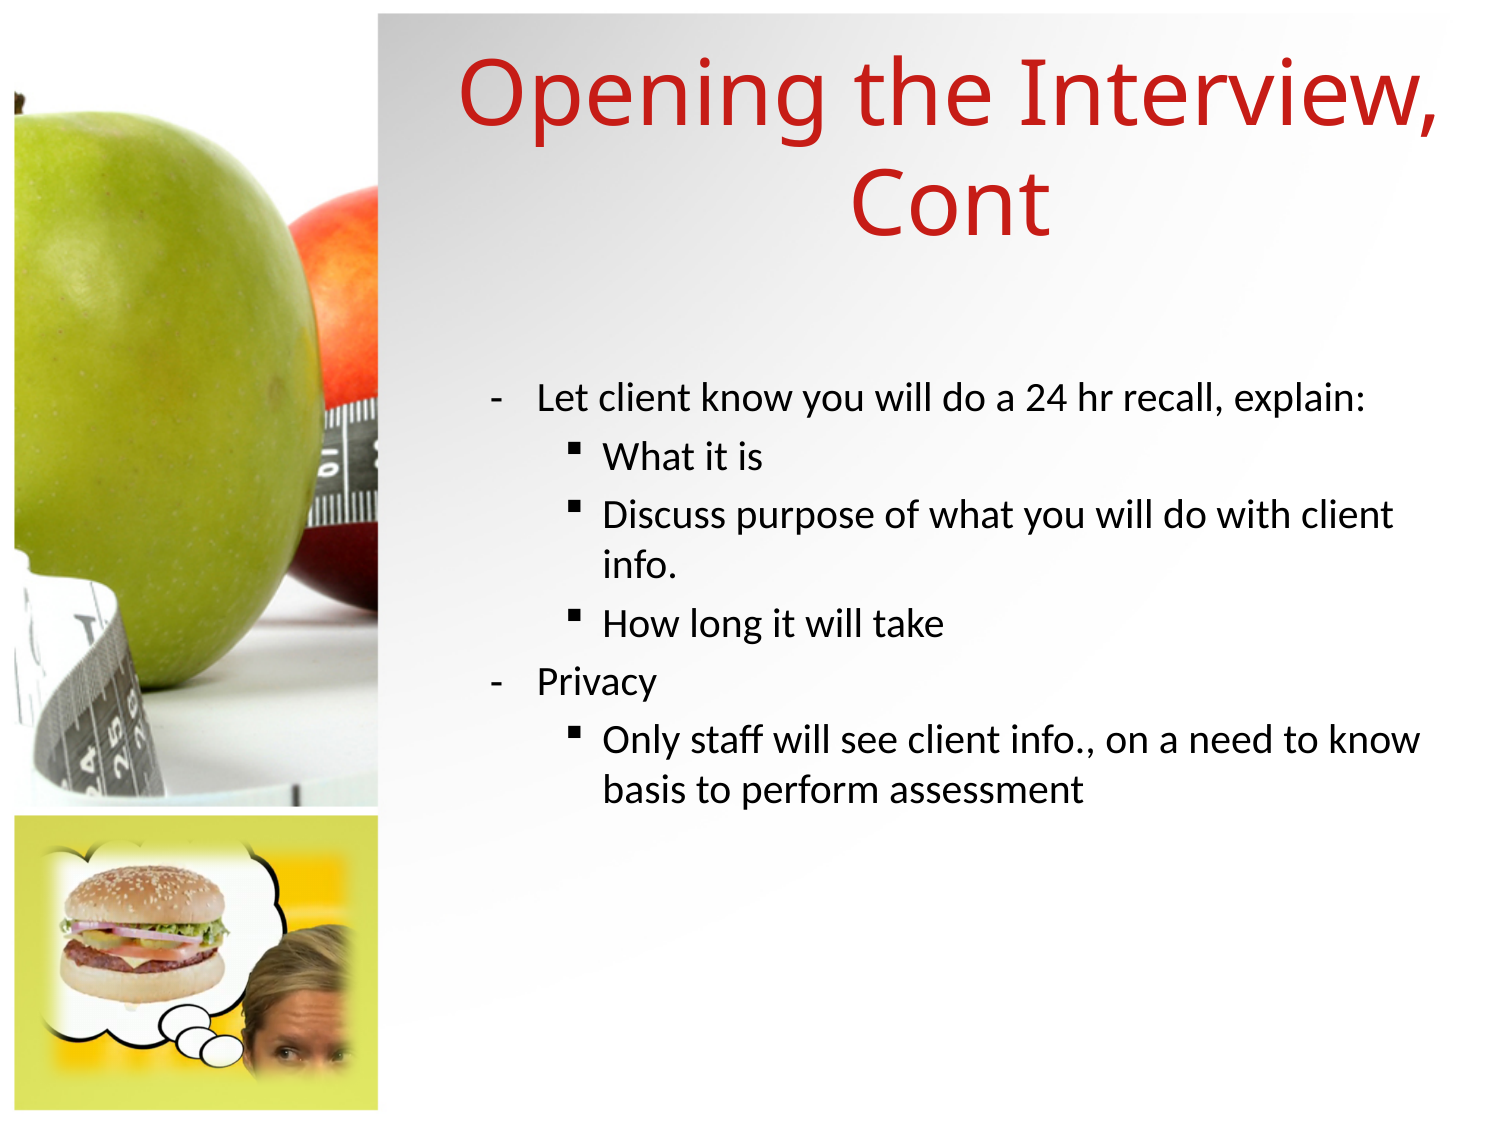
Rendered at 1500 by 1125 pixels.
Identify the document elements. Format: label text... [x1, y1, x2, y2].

picture [0, 0, 1500, 1125]
list Let client know you will do a 24 hr recall, explain: What it is Discuss purpose of what you will do with client info. How long it will take Privacy Only staff will see client info., on a need to know basis to perform assessment [399, 362, 1476, 1125]
title Opening the Interview, Cont [424, 49, 1476, 238]
